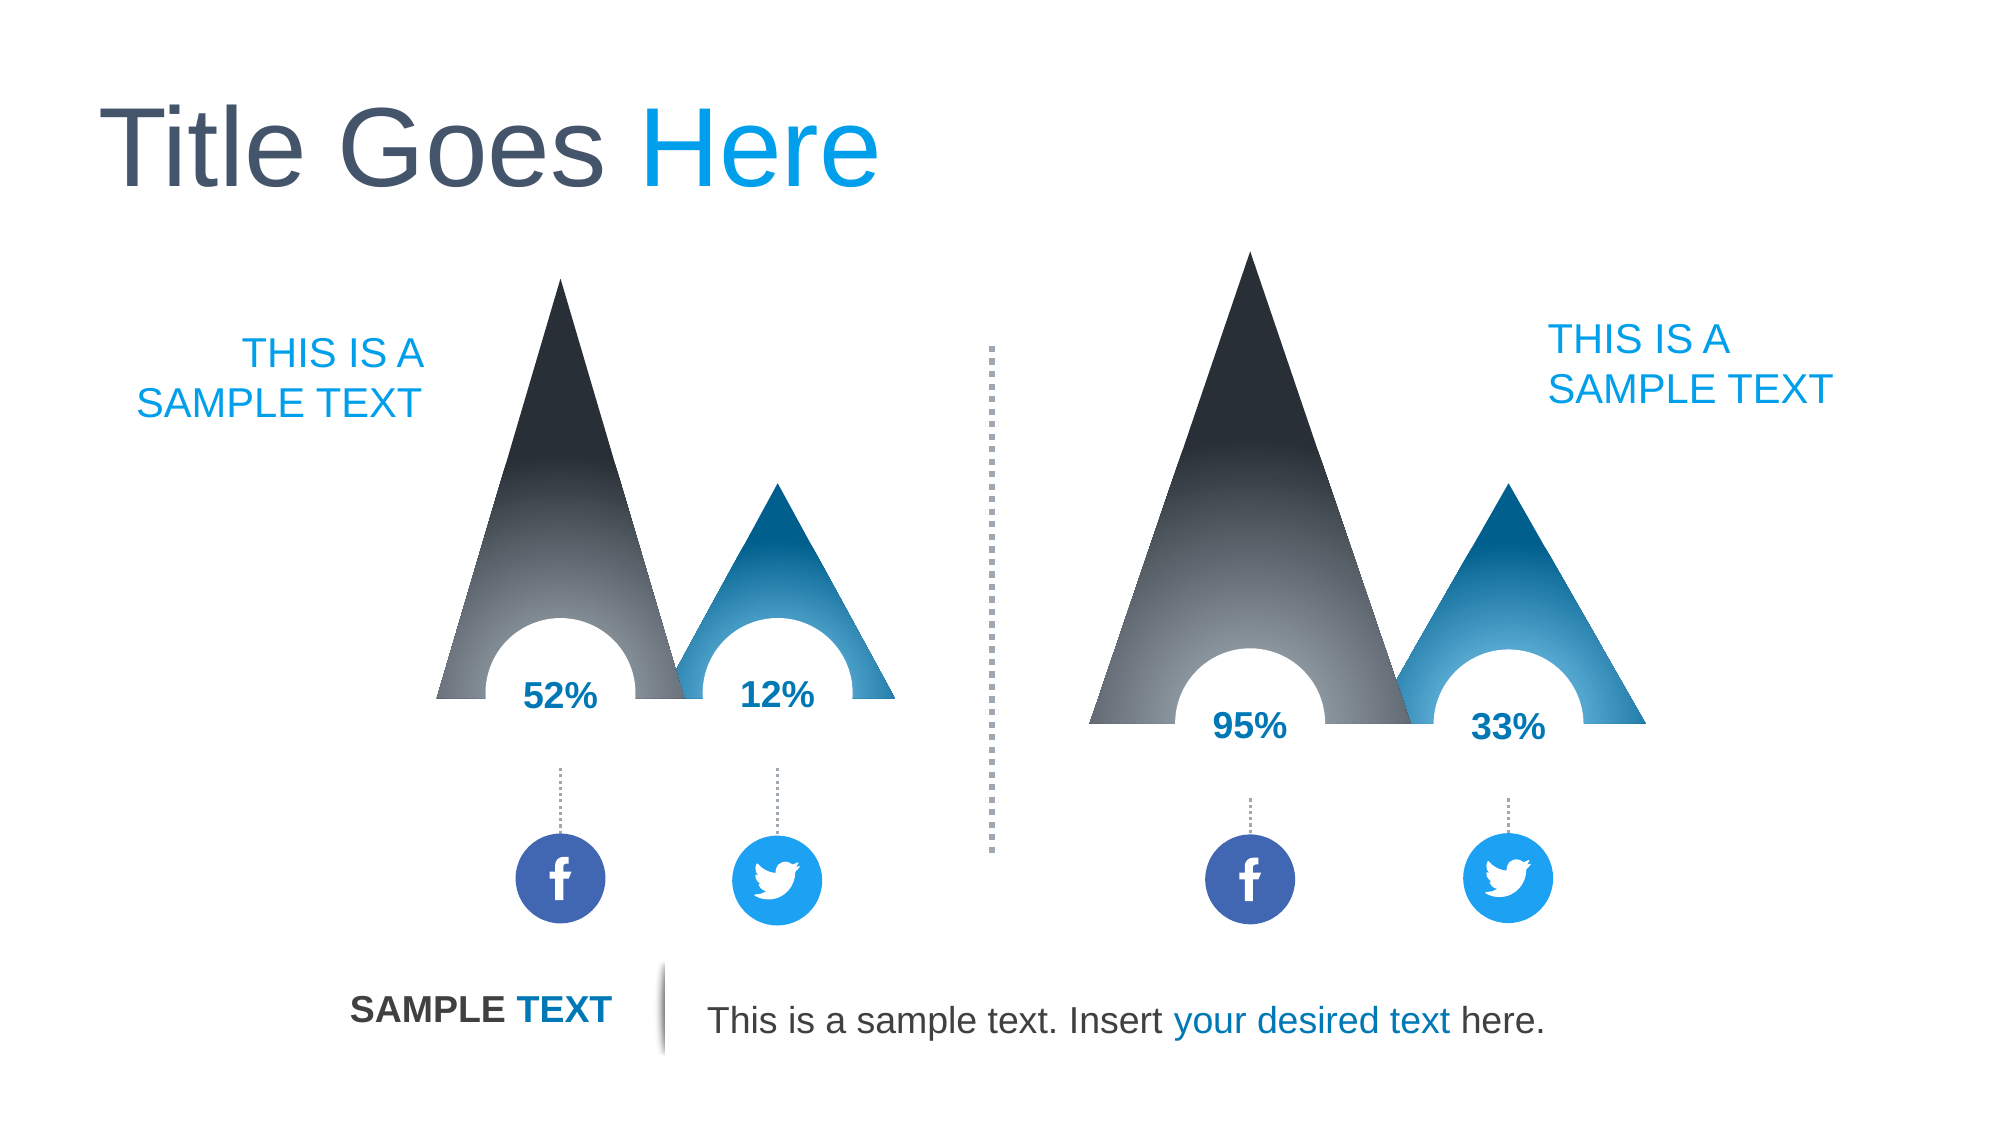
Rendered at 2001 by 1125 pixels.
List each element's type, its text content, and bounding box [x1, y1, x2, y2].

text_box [732, 835, 823, 926]
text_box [515, 833, 606, 924]
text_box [333, 960, 1576, 1056]
text_box This is a sample text [1646, 304, 1876, 420]
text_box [1463, 833, 1554, 924]
text_box This is a sample text [93, 318, 436, 434]
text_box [1089, 251, 1646, 874]
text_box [1205, 834, 1296, 925]
text_box Title Goes Here [83, 76, 1936, 208]
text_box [436, 278, 895, 844]
